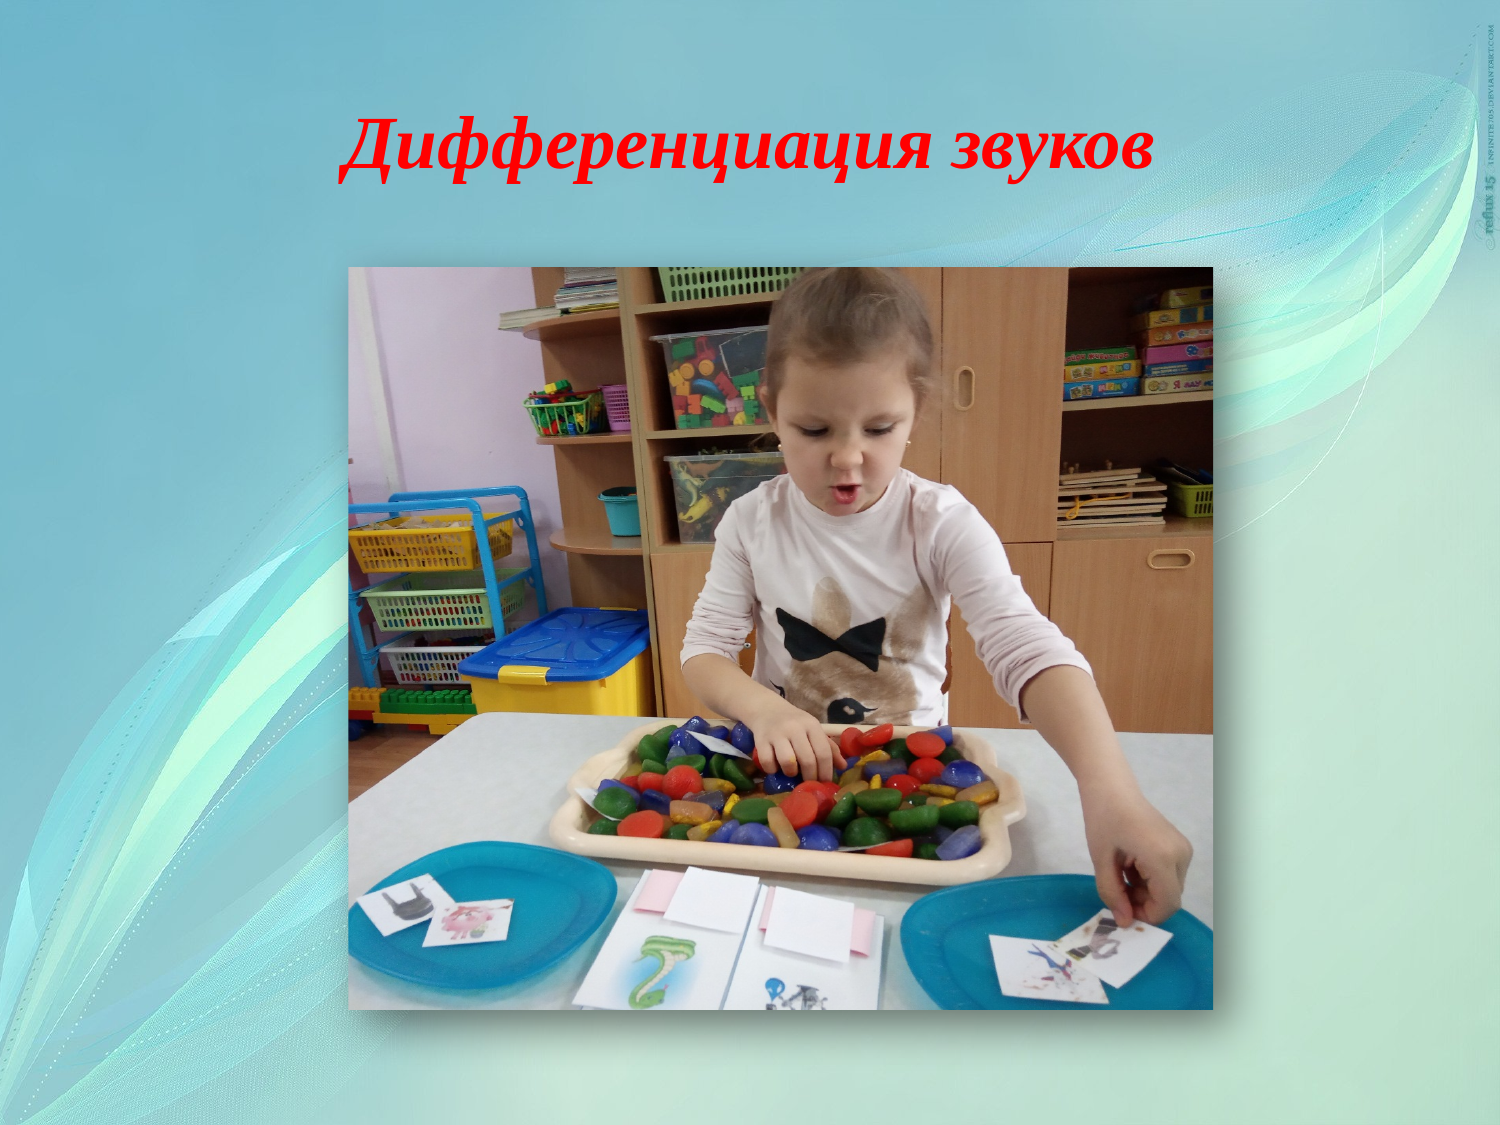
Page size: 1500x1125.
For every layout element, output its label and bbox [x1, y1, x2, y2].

list [348, 266, 1214, 1010]
picture [0, 0, 1500, 1125]
